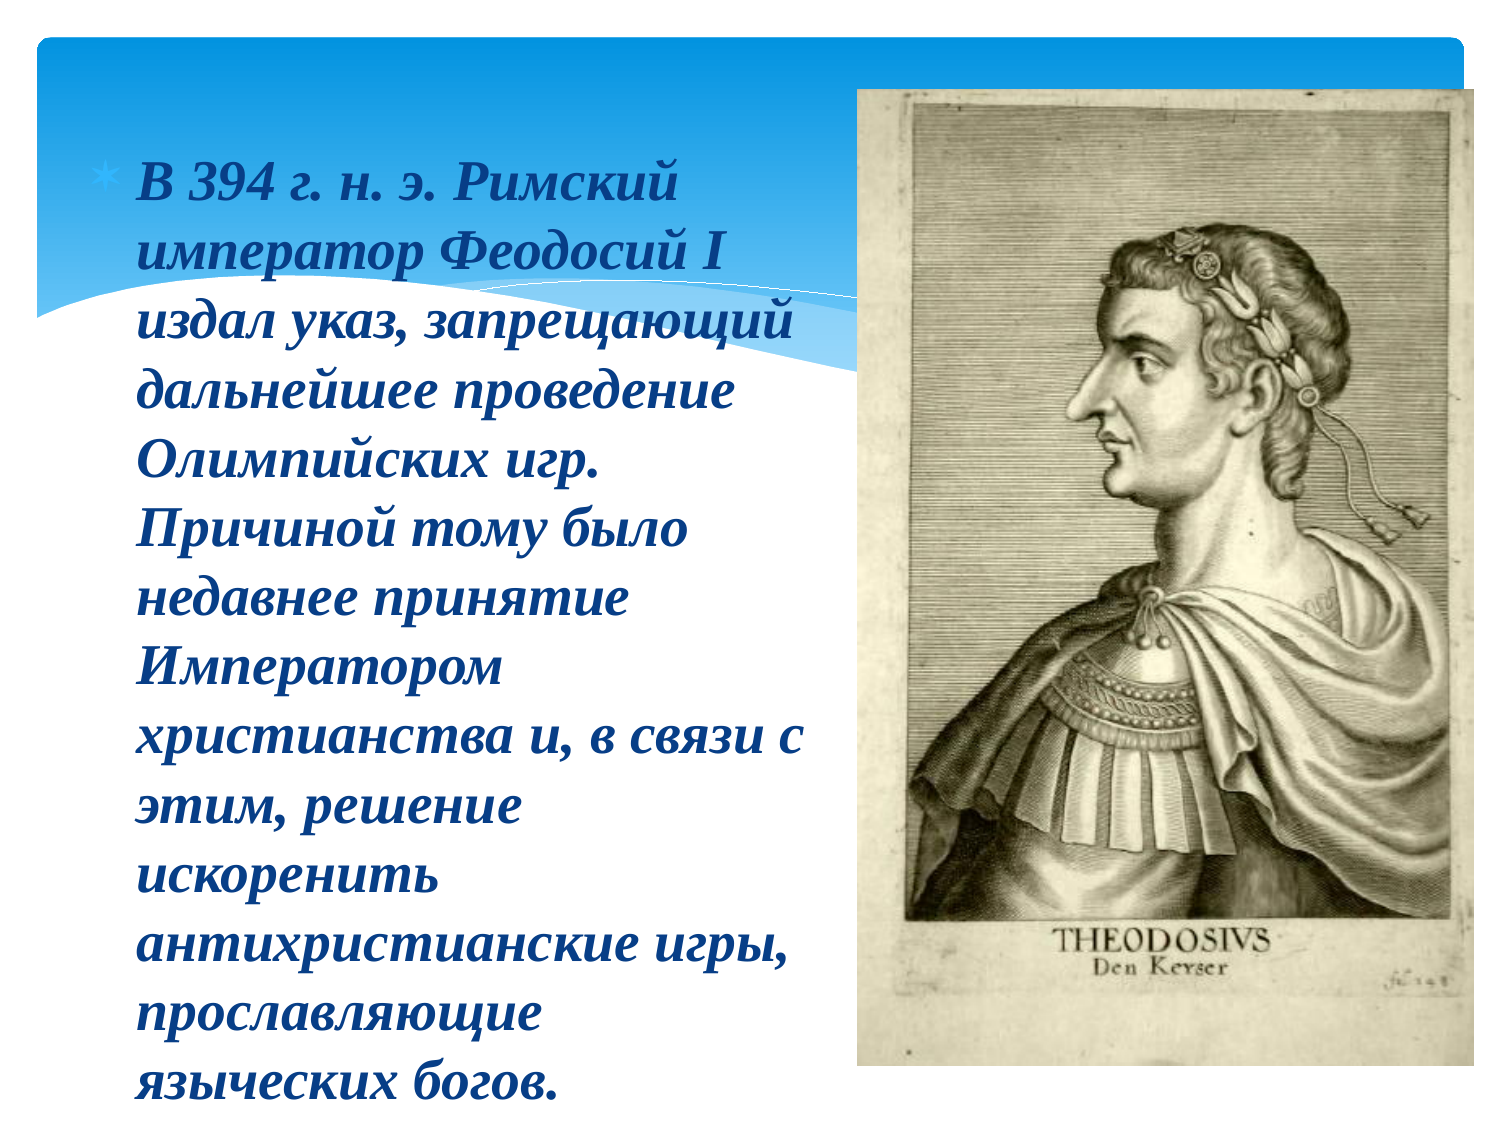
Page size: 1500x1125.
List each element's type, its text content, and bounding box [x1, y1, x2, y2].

picture [857, 89, 1474, 1067]
list В 394 г. н. э. Римский император Феодосий I издал указ, запрещающий дальнейшее проведение Олимпийских игр. Причиной тому было недавнее принятие Императором христианства и, в связи с этим, решение искоренить антихристианские игры, прославляющие языческих богов. [76, 135, 823, 1122]
